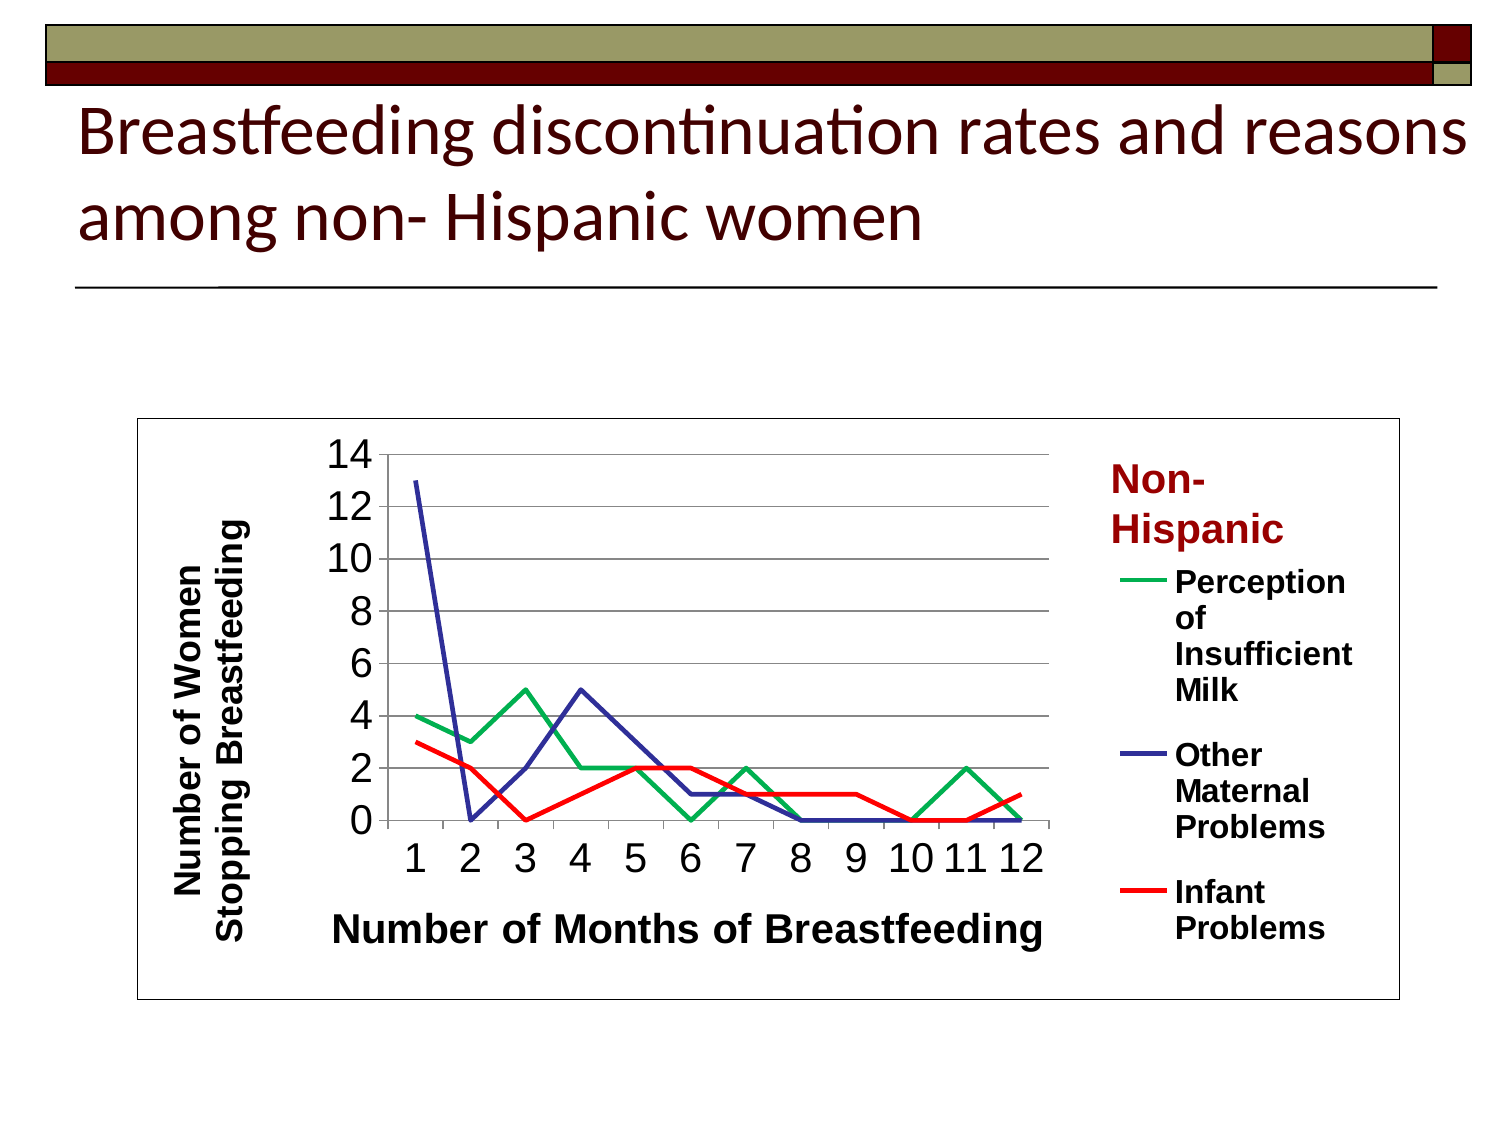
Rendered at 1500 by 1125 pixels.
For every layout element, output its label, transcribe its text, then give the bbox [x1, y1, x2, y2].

title Breastfeeding discontinuation rates and reasons among non- Hispanic women [62, 74, 1488, 263]
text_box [135, 417, 1402, 1002]
